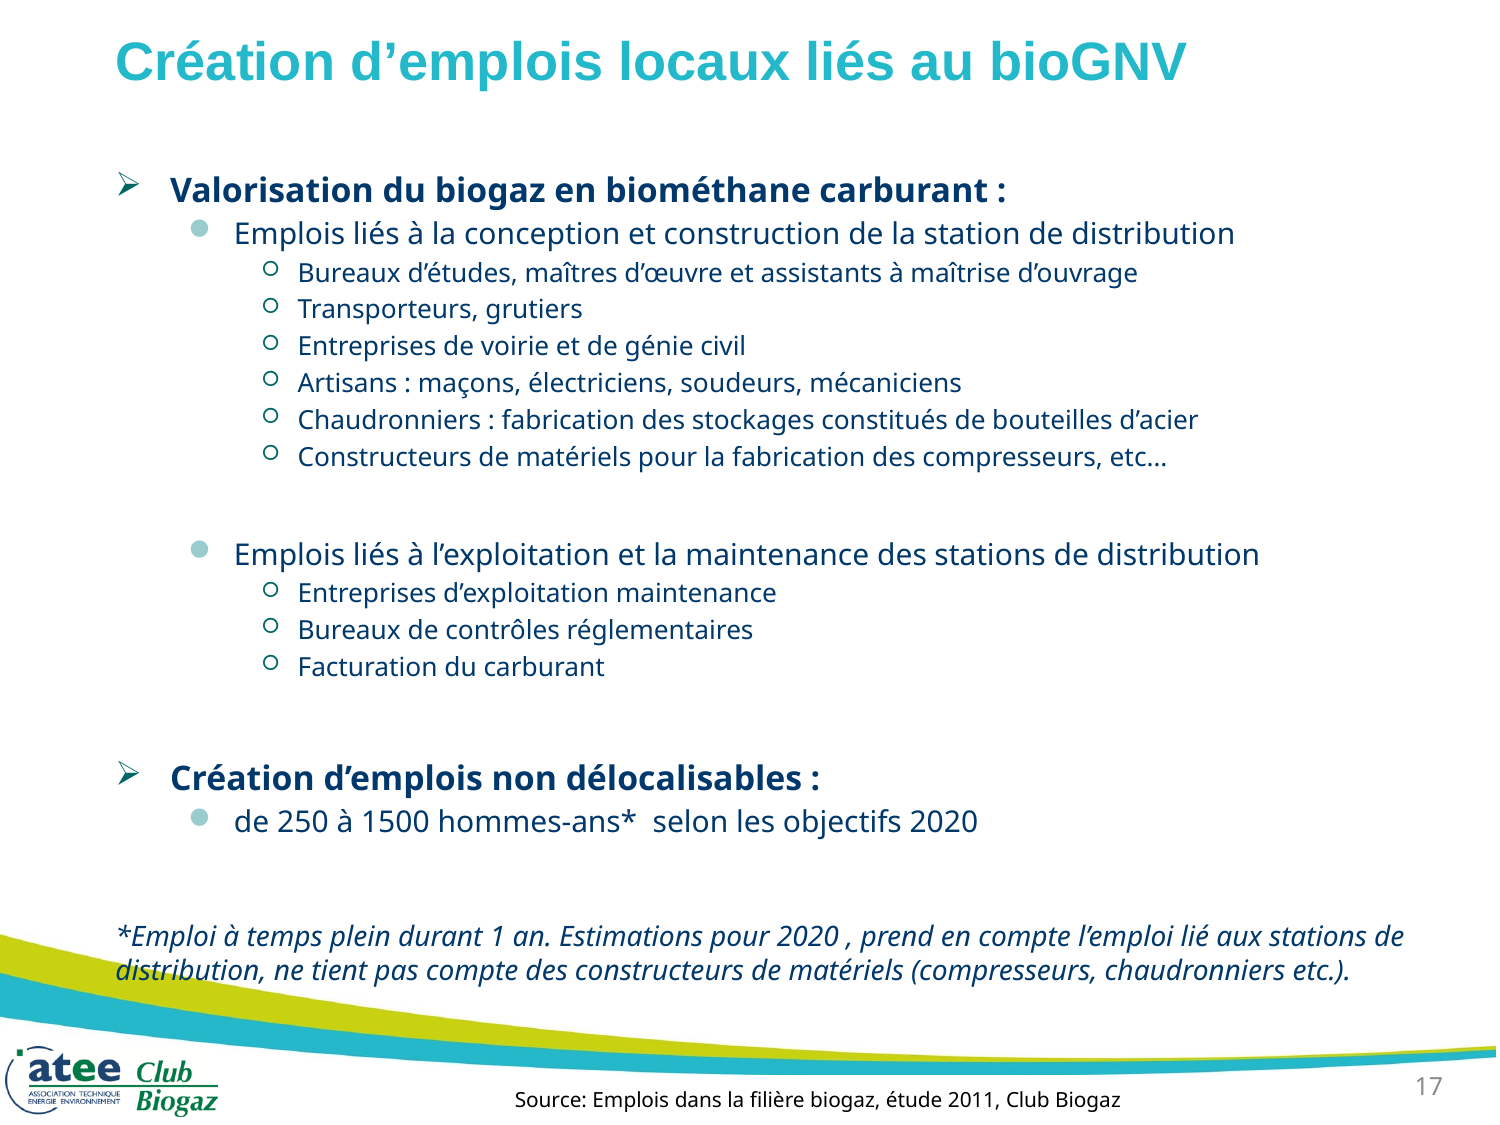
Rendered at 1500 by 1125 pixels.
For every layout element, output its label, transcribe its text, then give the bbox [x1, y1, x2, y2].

list Valorisation du biogaz en biométhane carburant : Emplois liés à la conception et construction de la station de distribution Bureaux d’études, maîtres d’œuvre et assistants à maîtrise d’ouvrage Transporteurs, grutiers Entreprises de voirie et de génie civil Artisans : maçons, électriciens, soudeurs, mécaniciens Chaudronniers : fabrication des stockages constitués de bouteilles d’acier Constructeurs de matériels pour la fabrication des compresseurs, etc… Emplois liés à l’exploitation et la maintenance des stations de distribution Entreprises d’exploitation maintenance Bureaux de contrôles réglementaires Facturation du carburant Création d’emplois non délocalisables : de 250 à 1500 hommes-ans* selon les objectifs 2020 *Emploi à temps plein durant 1 an. Estimations pour 2020 , prend en compte l’emploi lié aux stations de distribution, ne tient pas compte des constructeurs de matériels (compresseurs, chaudronniers etc.). [100, 160, 1448, 1012]
text_box Source: Emplois dans la filière biogaz, étude 2011, Club Biogaz [500, 1079, 1136, 1120]
picture [0, 933, 1496, 1117]
title Création d’emplois locaux liés au bioGNV [100, 18, 1448, 113]
